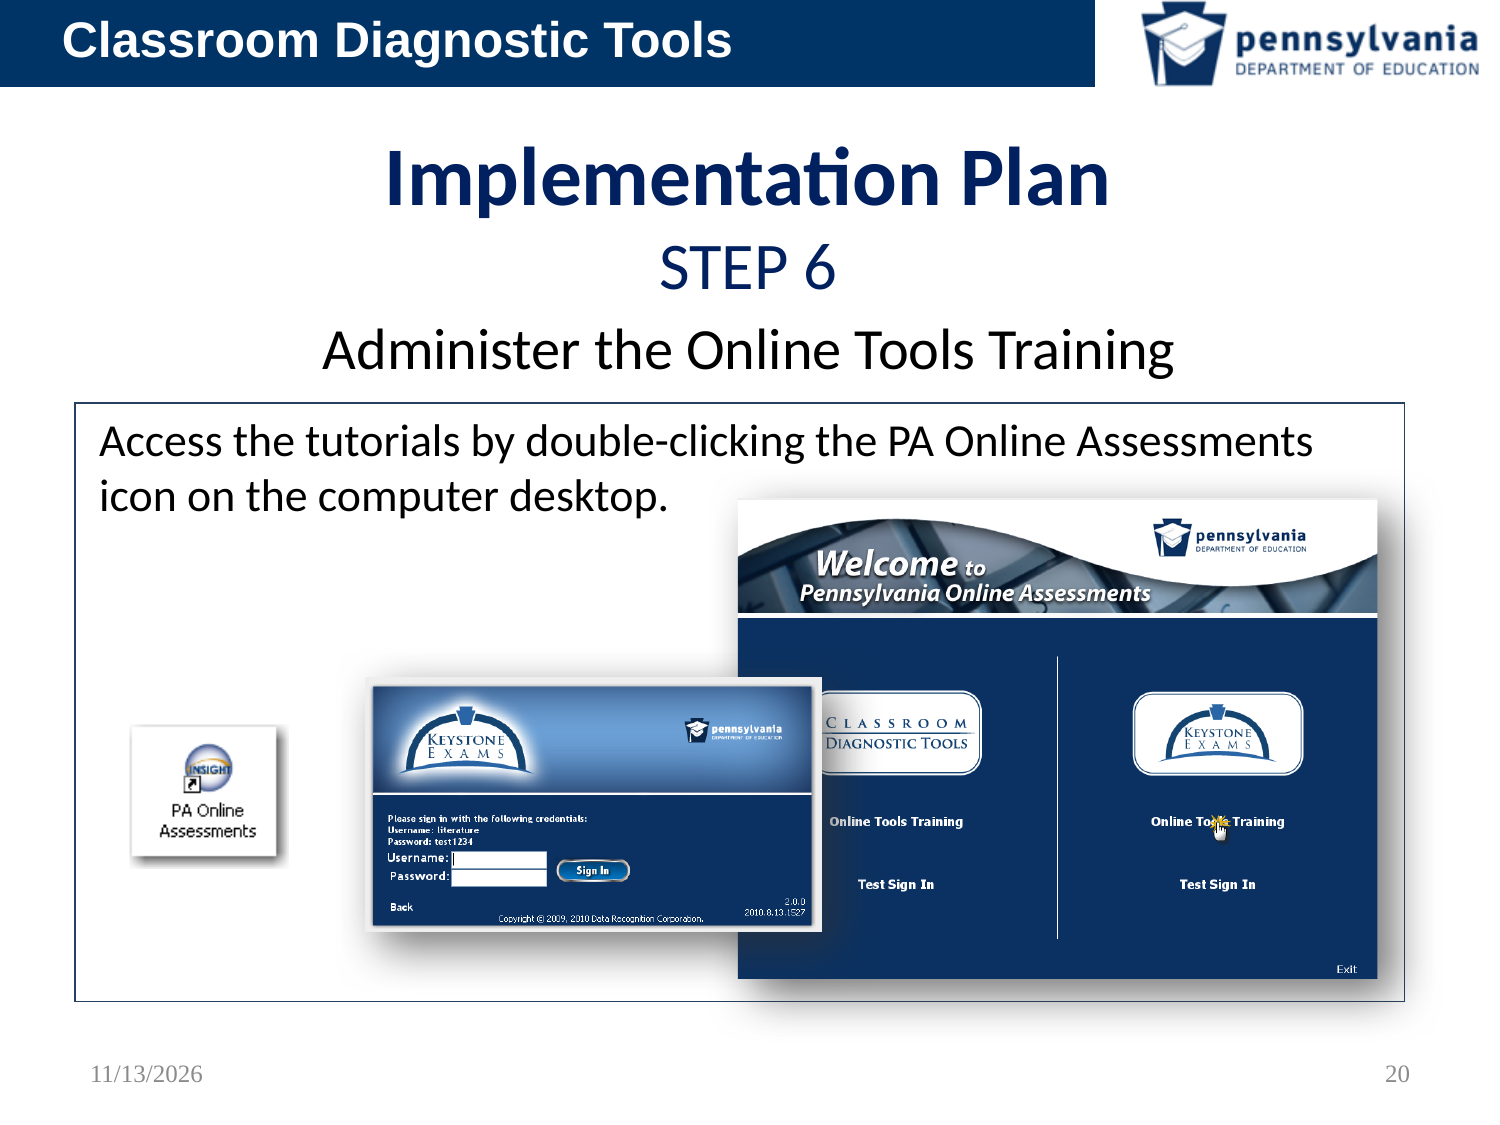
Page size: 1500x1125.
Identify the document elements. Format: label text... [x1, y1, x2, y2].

slide_number 20 [1074, 1042, 1425, 1103]
list Access the tutorials by double-clicking the PA Online Assessments icon on the computer desktop. [74, 402, 1405, 1002]
picture [365, 497, 1378, 979]
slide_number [75, 1042, 425, 1103]
title Implementation Plan STEP 6 Administer the Online Tools Training [73, 146, 1424, 359]
picture [128, 724, 289, 869]
picture [1134, 0, 1485, 90]
